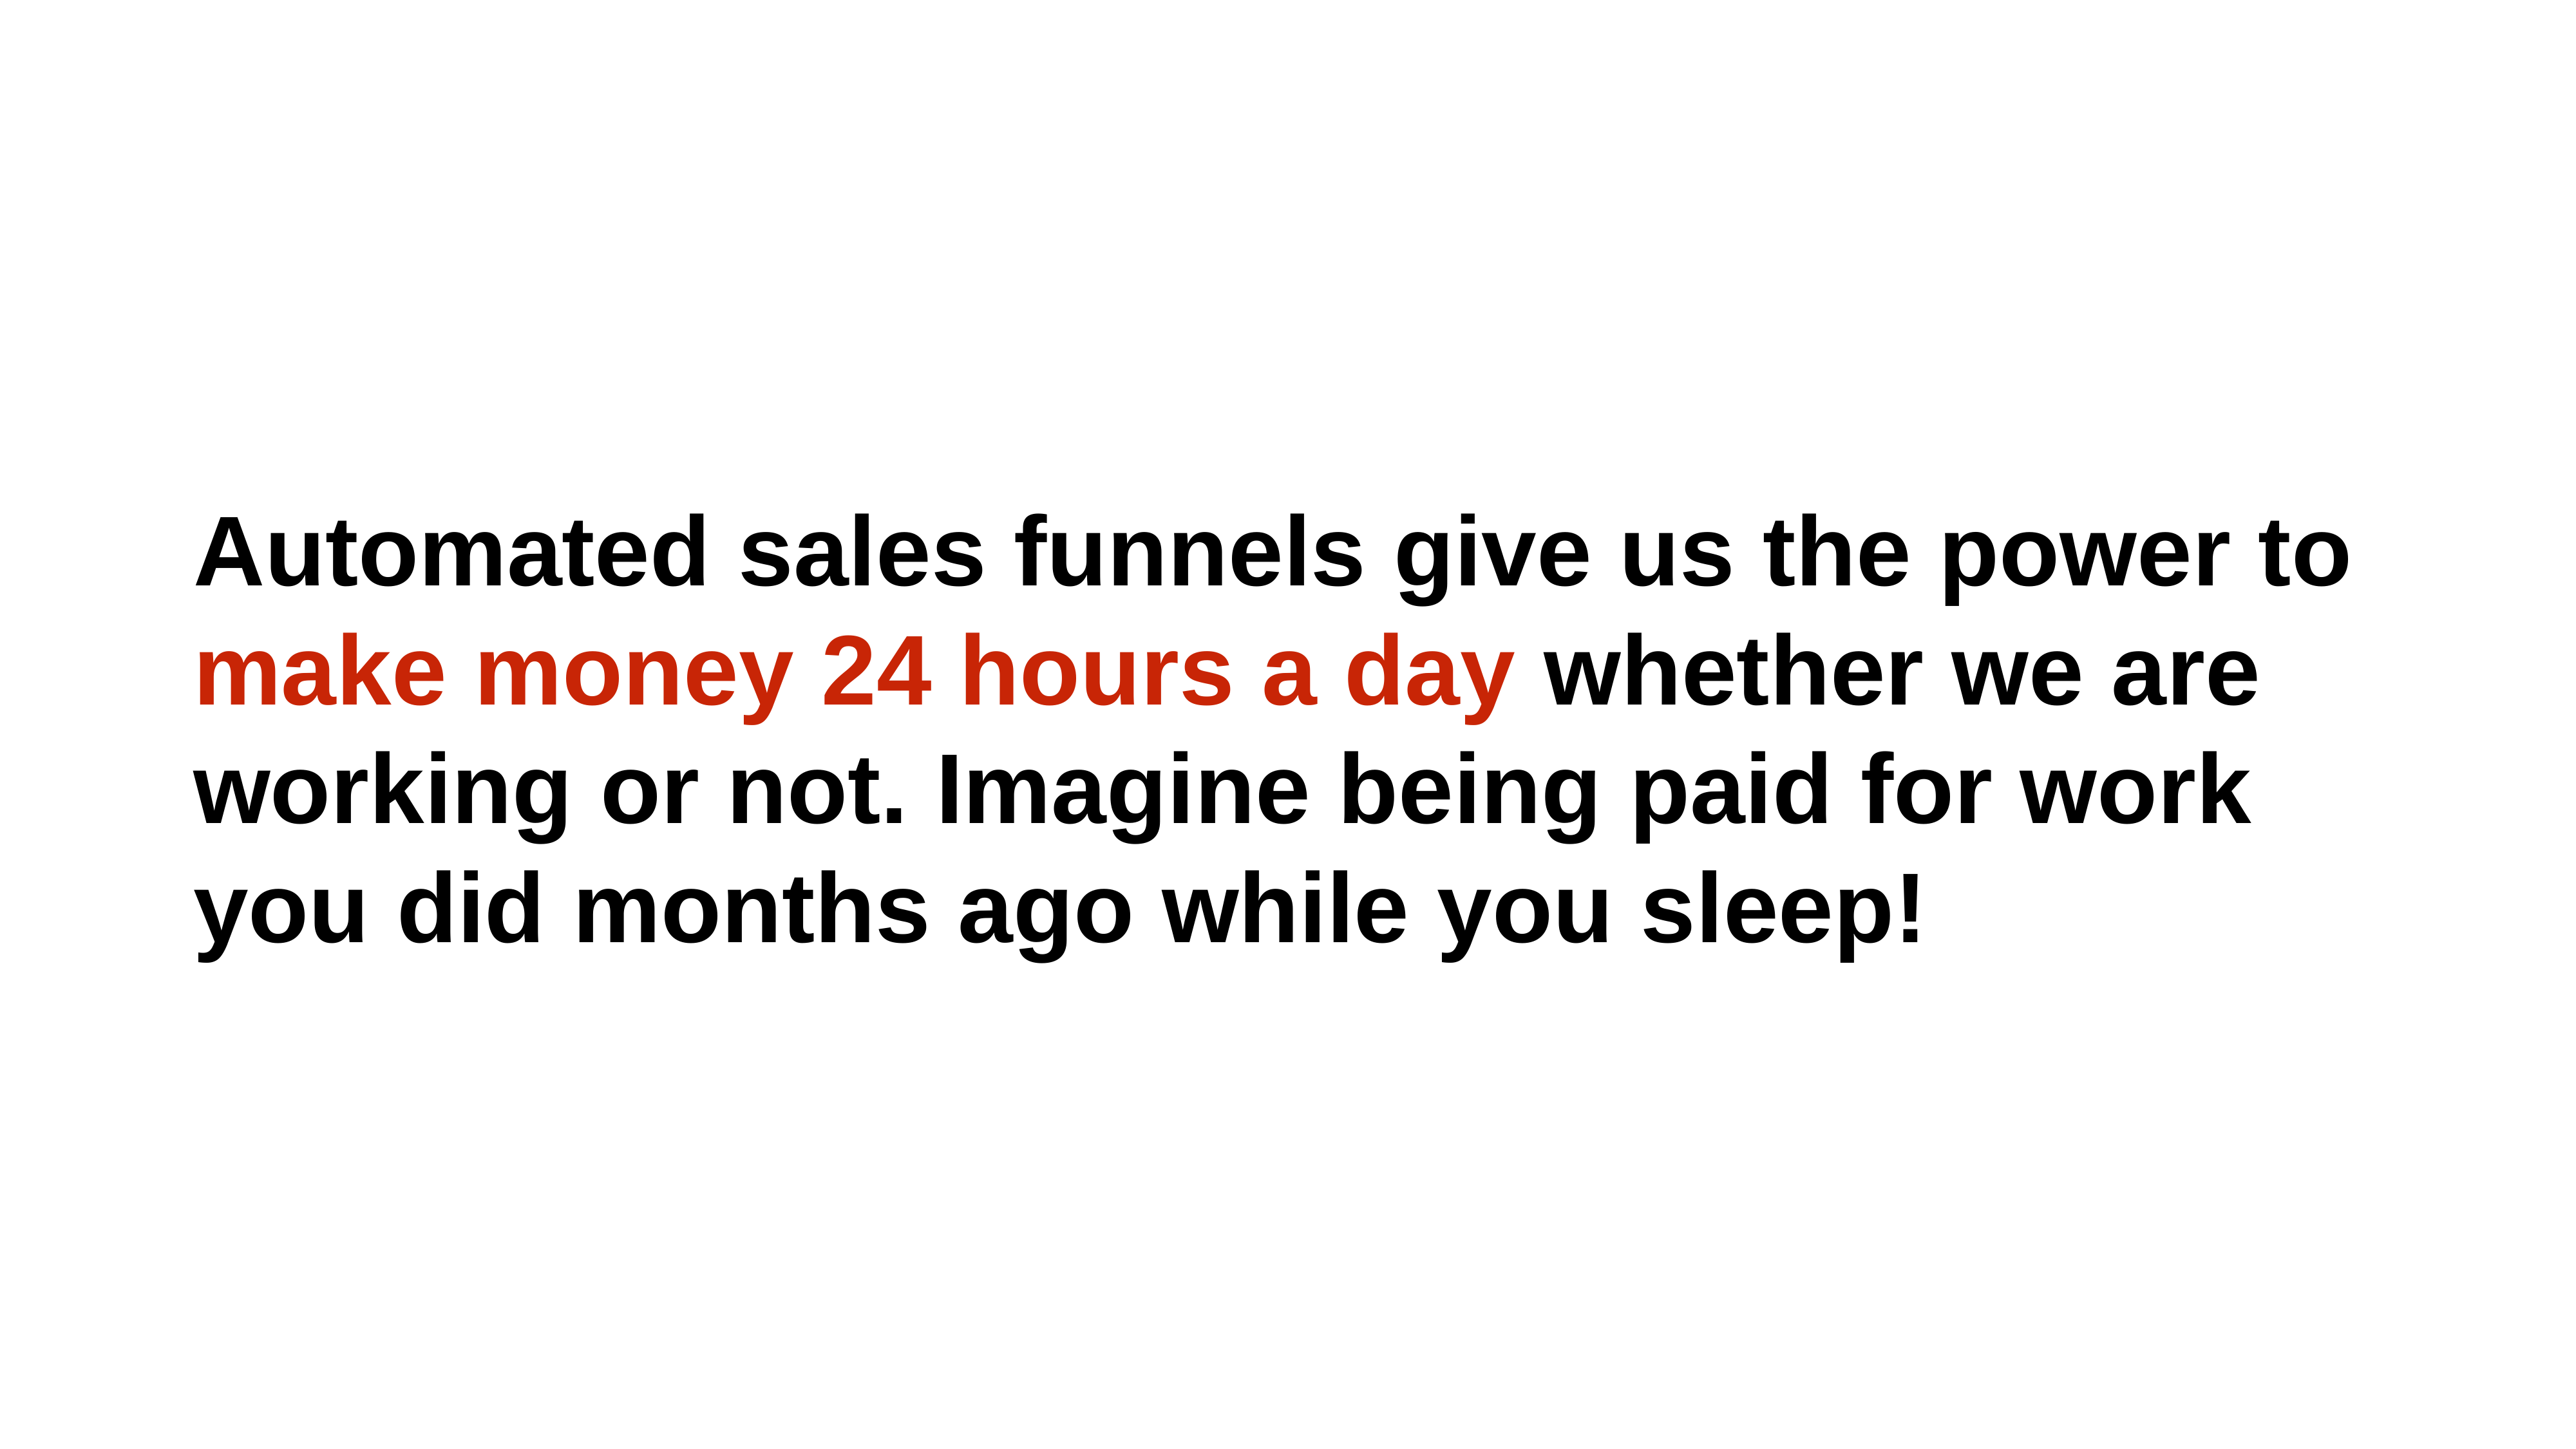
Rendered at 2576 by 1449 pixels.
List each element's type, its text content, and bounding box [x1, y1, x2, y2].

title Automated sales funnels give us the power to make money 24 hours a day whether we are working or not. Imagine being paid for work you did months ago while you sleep! [187, 478, 2389, 971]
